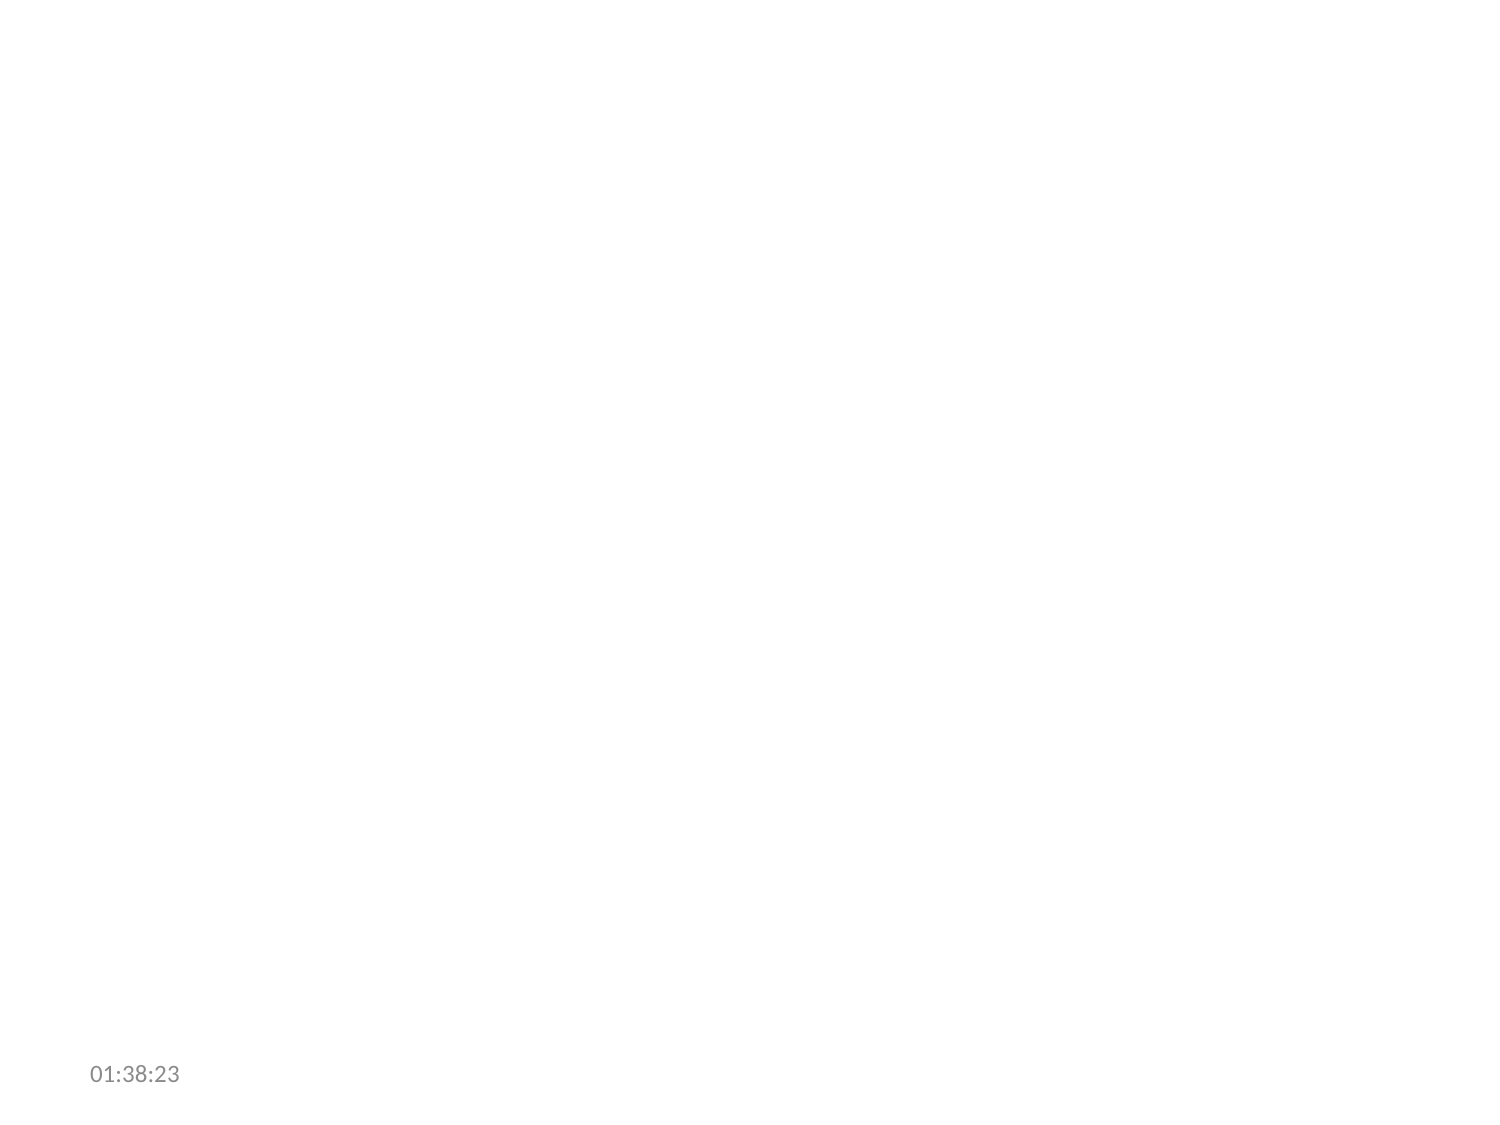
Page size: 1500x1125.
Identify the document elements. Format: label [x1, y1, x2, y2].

slide_number [75, 1042, 425, 1103]
